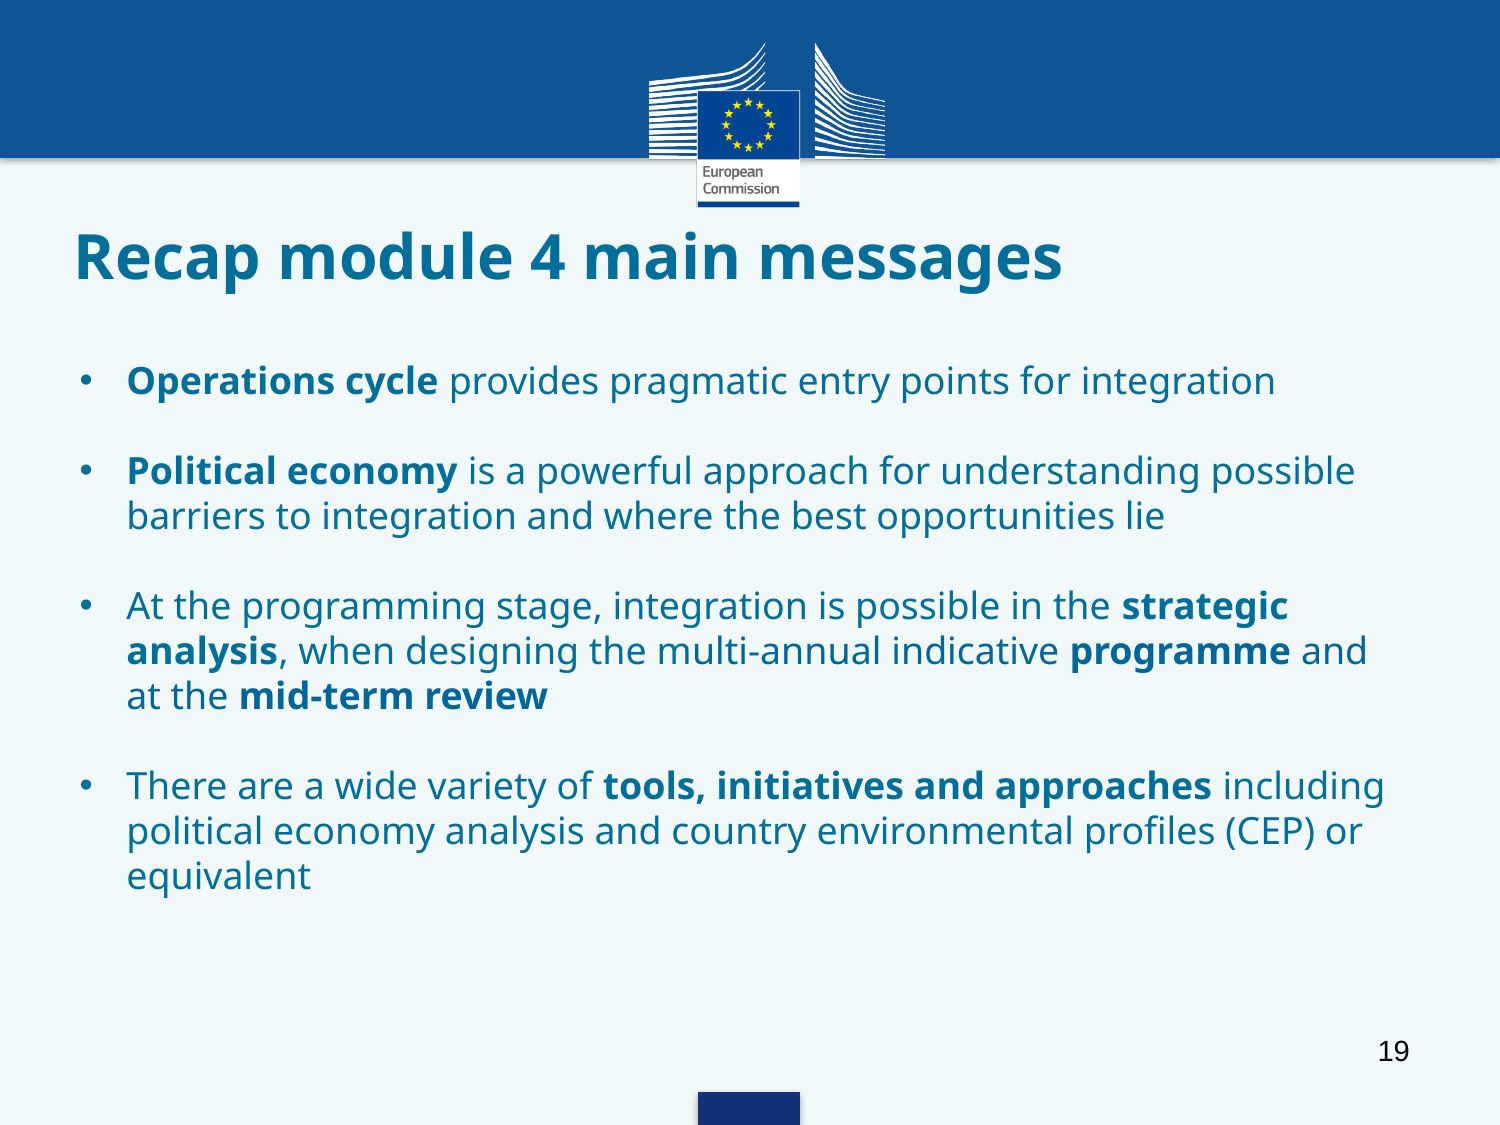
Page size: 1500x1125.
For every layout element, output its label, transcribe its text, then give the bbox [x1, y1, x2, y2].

text_box Operations cycle provides pragmatic entry points for integration Political economy is a powerful approach for understanding possible barriers to integration and where the best opportunities lie At the programming stage, integration is possible in the strategic analysis, when designing the multi-annual indicative programme and at the mid-term review There are a wide variety of tools, initiatives and approaches including political economy analysis and country environmental profiles (CEP) or equivalent [64, 349, 1424, 955]
picture [649, 42, 885, 152]
slide_number 19 [1074, 1024, 1426, 1103]
title Recap module 4 main messages [0, 152, 1351, 357]
